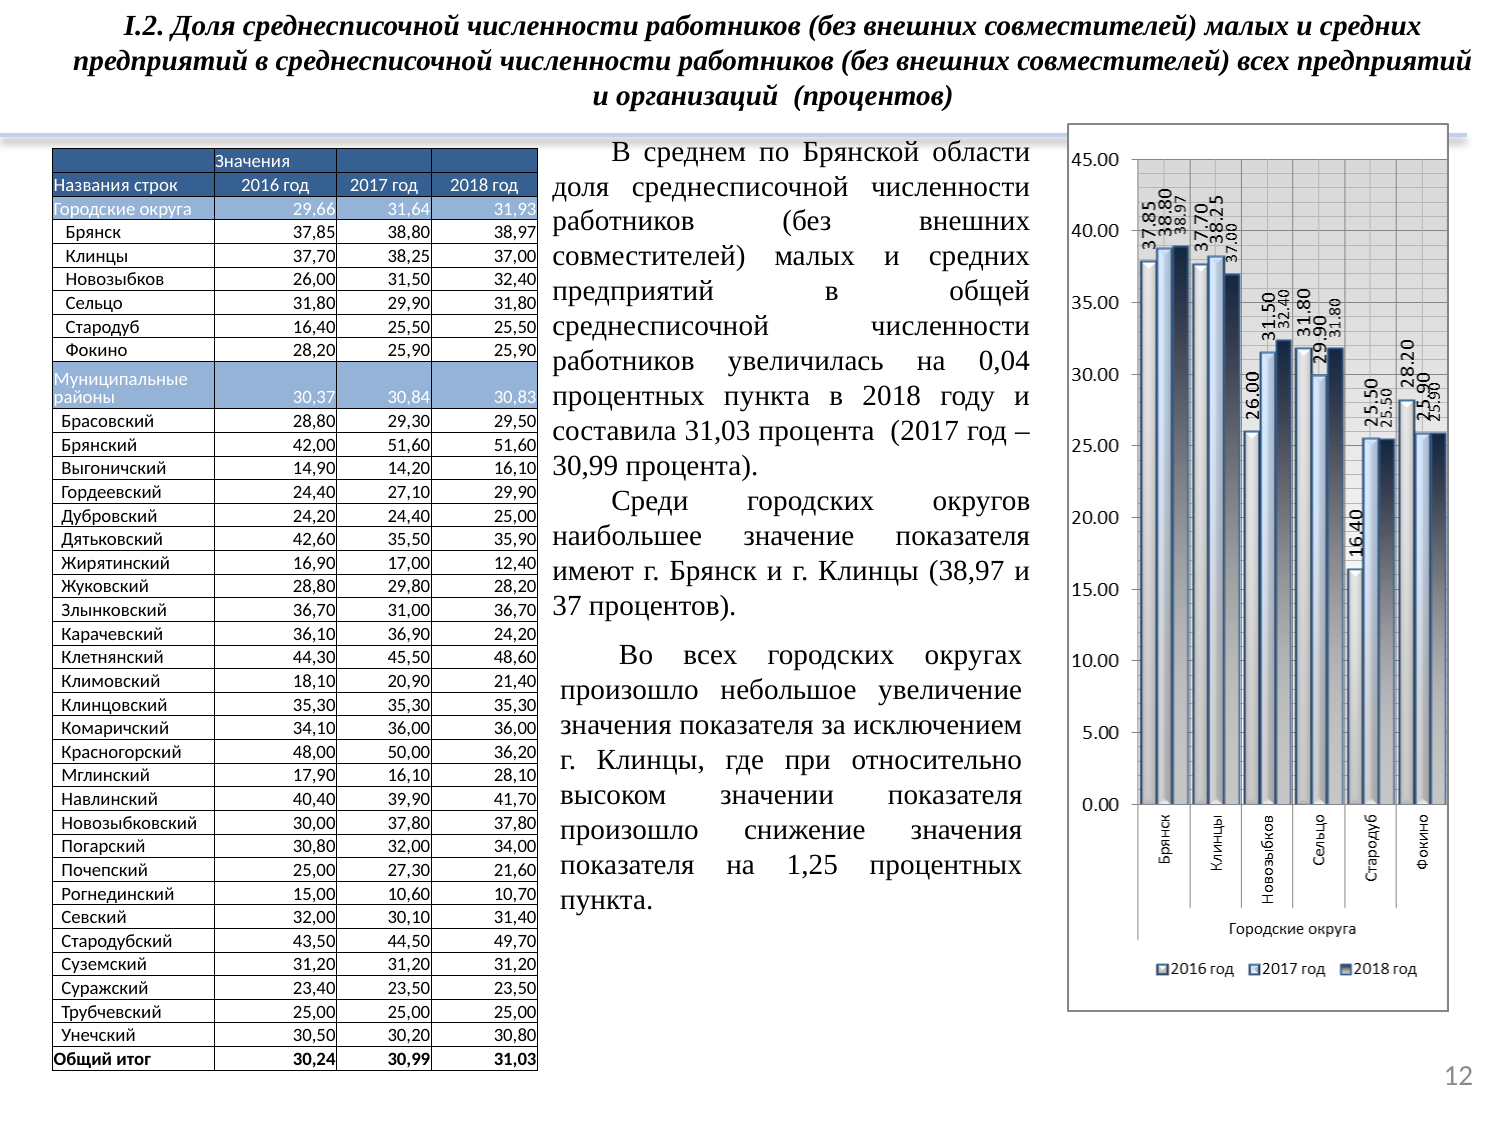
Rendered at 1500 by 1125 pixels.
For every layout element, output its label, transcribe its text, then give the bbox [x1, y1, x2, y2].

table_cell 2016 год [215, 173, 336, 196]
table_cell 25,50 [432, 315, 537, 337]
text_box В среднем по Брянской области доля среднесписочной численности работников (без внешних совместителей) малых и средних предприятий в общей среднесписочной численности работников увеличилась на 0,04 процентных пункта в 2018 году и составила 31,03 процента (2017 год – 30,99 процента). Среди городских округов наибольшее значение показателя имеют г. Брянск и г. Клинцы (38,97 и 37 процентов). [537, 143, 1046, 629]
table_cell Выгоничский [53, 457, 214, 479]
table_cell 25,00 [215, 858, 336, 881]
table_cell 31,80 [432, 291, 537, 314]
table_cell Общий итог [53, 1047, 214, 1070]
table_cell 37,85 [215, 220, 336, 243]
table_cell 34,10 [215, 716, 336, 739]
table_cell 31,20 [337, 953, 431, 975]
table_cell Карачевский [53, 622, 214, 645]
table_cell 37,80 [432, 811, 537, 834]
table_cell Жуковский [53, 575, 214, 597]
table_cell 16,10 [337, 764, 431, 786]
table_cell Клетнянский [53, 646, 214, 668]
table_cell Гордеевский [53, 480, 214, 503]
table_cell Трубчевский [53, 1000, 214, 1022]
table_cell 25,90 [337, 338, 431, 361]
table_cell 25,00 [337, 1000, 431, 1022]
table_cell 35,30 [215, 693, 336, 715]
table_cell 2017 год [337, 173, 431, 196]
table_cell 30,37 [215, 362, 336, 408]
table_cell 31,93 [432, 197, 537, 219]
table_cell 48,60 [432, 646, 537, 668]
table_cell 38,97 [432, 220, 537, 243]
table_cell Дятьковский [53, 527, 214, 550]
table_cell 25,00 [432, 504, 537, 526]
table_header [432, 149, 537, 172]
table_cell 31,20 [215, 953, 336, 975]
table_cell 15,00 [215, 882, 336, 904]
table_cell 29,90 [432, 480, 537, 503]
table_cell 27,30 [337, 858, 431, 881]
table_cell 30,80 [215, 835, 336, 857]
table_cell 30,50 [215, 1023, 336, 1046]
table_cell 35,30 [432, 693, 537, 715]
table_cell Жирятинский [53, 551, 214, 574]
table_cell Городские округа [53, 197, 214, 219]
text_box Во всех городских округах произошло небольшое увеличение значения показателя за исключением г. Клинцы, где при относительно высоком значении показателя произошло снижение значения показателя на 1,25 процентных пункта. [545, 627, 1038, 923]
table_cell Сельцо [53, 291, 214, 314]
table_cell Комаричский [53, 716, 214, 739]
table_cell 17,00 [337, 551, 431, 574]
table_cell Новозыбковский [53, 811, 214, 834]
table_cell 14,20 [337, 457, 431, 479]
table_cell 26,00 [215, 268, 336, 290]
table_cell 25,00 [215, 1000, 336, 1022]
table_cell 28,20 [215, 338, 336, 361]
table_cell 30,83 [432, 362, 537, 408]
table_cell 31,64 [337, 197, 431, 219]
table_cell 35,90 [432, 527, 537, 550]
table_cell 36,70 [215, 598, 336, 621]
table_cell 30,84 [337, 362, 431, 408]
table_cell 24,20 [215, 504, 336, 526]
table_cell 16,10 [432, 457, 537, 479]
table_cell 24,40 [215, 480, 336, 503]
table_cell 39,90 [337, 787, 431, 810]
table_cell 28,80 [215, 409, 336, 432]
table_cell Новозыбков [53, 268, 214, 290]
table_cell 24,40 [337, 504, 431, 526]
table_cell 30,99 [337, 1047, 431, 1070]
table_cell 27,10 [337, 480, 431, 503]
table_cell 28,80 [215, 575, 336, 597]
table_cell 23,50 [337, 976, 431, 999]
table_cell 31,50 [337, 268, 431, 290]
table_cell 43,50 [215, 929, 336, 952]
table_cell 37,70 [215, 244, 336, 267]
table_cell 30,24 [215, 1047, 336, 1070]
table_cell 51,60 [337, 433, 431, 456]
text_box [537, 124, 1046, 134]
table_cell 38,80 [337, 220, 431, 243]
table_cell Брасовский [53, 409, 214, 432]
table_cell 41,70 [432, 787, 537, 810]
table_cell 30,20 [337, 1023, 431, 1046]
table_cell 30,80 [432, 1023, 537, 1046]
table_cell 35,50 [337, 527, 431, 550]
table_cell Красногорский [53, 740, 214, 763]
table_cell 16,90 [215, 551, 336, 574]
table_cell 21,60 [432, 858, 537, 881]
table_cell Суземский [53, 953, 214, 975]
table_header [337, 149, 431, 172]
table_cell 25,00 [432, 1000, 537, 1022]
table_cell 17,90 [215, 764, 336, 786]
table_cell 23,40 [215, 976, 336, 999]
table_cell 36,90 [337, 622, 431, 645]
table_cell Брянский [53, 433, 214, 456]
table_cell 48,00 [215, 740, 336, 763]
table_cell Мглинский [53, 764, 214, 786]
slide_number 12 [1399, 1034, 1488, 1113]
table_cell 14,90 [215, 457, 336, 479]
table_cell 44,50 [337, 929, 431, 952]
table_cell 29,90 [337, 291, 431, 314]
table_cell 29,80 [337, 575, 431, 597]
table_cell 25,50 [337, 315, 431, 337]
table_cell 31,00 [337, 598, 431, 621]
table_cell Злынковский [53, 598, 214, 621]
table_cell 49,70 [432, 929, 537, 952]
table_cell 10,70 [432, 882, 537, 904]
table_cell 42,60 [215, 527, 336, 550]
table_cell Брянск [53, 220, 214, 243]
table_cell 31,80 [215, 291, 336, 314]
table_cell 51,60 [432, 433, 537, 456]
table_cell 31,40 [432, 905, 537, 928]
table_cell Стародубский [53, 929, 214, 952]
table_cell 36,20 [432, 740, 537, 763]
table_cell 25,90 [432, 338, 537, 361]
table_cell 34,00 [432, 835, 537, 857]
table_cell 32,00 [337, 835, 431, 857]
table_header [53, 149, 214, 172]
table_cell 31,03 [432, 1047, 537, 1070]
table_cell Фокино [53, 338, 214, 361]
table_cell 30,10 [337, 905, 431, 928]
table_cell 38,25 [337, 244, 431, 267]
table_cell 32,40 [432, 268, 537, 290]
table_cell Почепский [53, 858, 214, 881]
table_cell 24,20 [432, 622, 537, 645]
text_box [1060, 115, 1456, 1020]
table_cell 40,40 [215, 787, 336, 810]
table_cell Названия строк [53, 173, 214, 196]
table_header Значения [215, 149, 336, 172]
table_cell 31,20 [432, 953, 537, 975]
table_cell 36,70 [432, 598, 537, 621]
table_cell Суражский [53, 976, 214, 999]
table_cell 36,10 [215, 622, 336, 645]
table_cell 30,00 [215, 811, 336, 834]
table_cell 29,50 [432, 409, 537, 432]
table_cell 50,00 [337, 740, 431, 763]
table_cell Навлинский [53, 787, 214, 810]
table_cell Рогнединский [53, 882, 214, 904]
table_cell Погарский [53, 835, 214, 857]
table_cell Клинцовский [53, 693, 214, 715]
table_cell 29,66 [215, 197, 336, 219]
table_cell 37,80 [337, 811, 431, 834]
table_cell 18,10 [215, 669, 336, 692]
table_cell Муниципальные районы [53, 362, 214, 408]
text_box I.2. Доля среднесписочной численности работников (без внешних совместителей) малых и средних предприятий в среднесписочной численности работников (без внешних совместителей) всех предприятий и организаций (процентов) [52, 0, 1494, 119]
table_cell 28,10 [432, 764, 537, 786]
table_cell Клинцы [53, 244, 214, 267]
table_cell 35,30 [337, 693, 431, 715]
table_cell Дубровский [53, 504, 214, 526]
table_cell Унечский [53, 1023, 214, 1046]
table_cell 2018 год [432, 173, 537, 196]
table_cell 42,00 [215, 433, 336, 456]
table_cell 45,50 [337, 646, 431, 668]
table_cell 21,40 [432, 669, 537, 692]
table_cell Стародуб [53, 315, 214, 337]
table_cell 23,50 [432, 976, 537, 999]
table_cell 28,20 [432, 575, 537, 597]
table_cell 44,30 [215, 646, 336, 668]
table_cell 37,00 [432, 244, 537, 267]
table_cell Климовский [53, 669, 214, 692]
table_cell 36,00 [337, 716, 431, 739]
table_cell 32,00 [215, 905, 336, 928]
table_cell 16,40 [215, 315, 336, 337]
table_cell 20,90 [337, 669, 431, 692]
table_cell Севский [53, 905, 214, 928]
table_cell 29,30 [337, 409, 431, 432]
table_cell 10,60 [337, 882, 431, 904]
table_cell 36,00 [432, 716, 537, 739]
table_cell 12,40 [432, 551, 537, 574]
